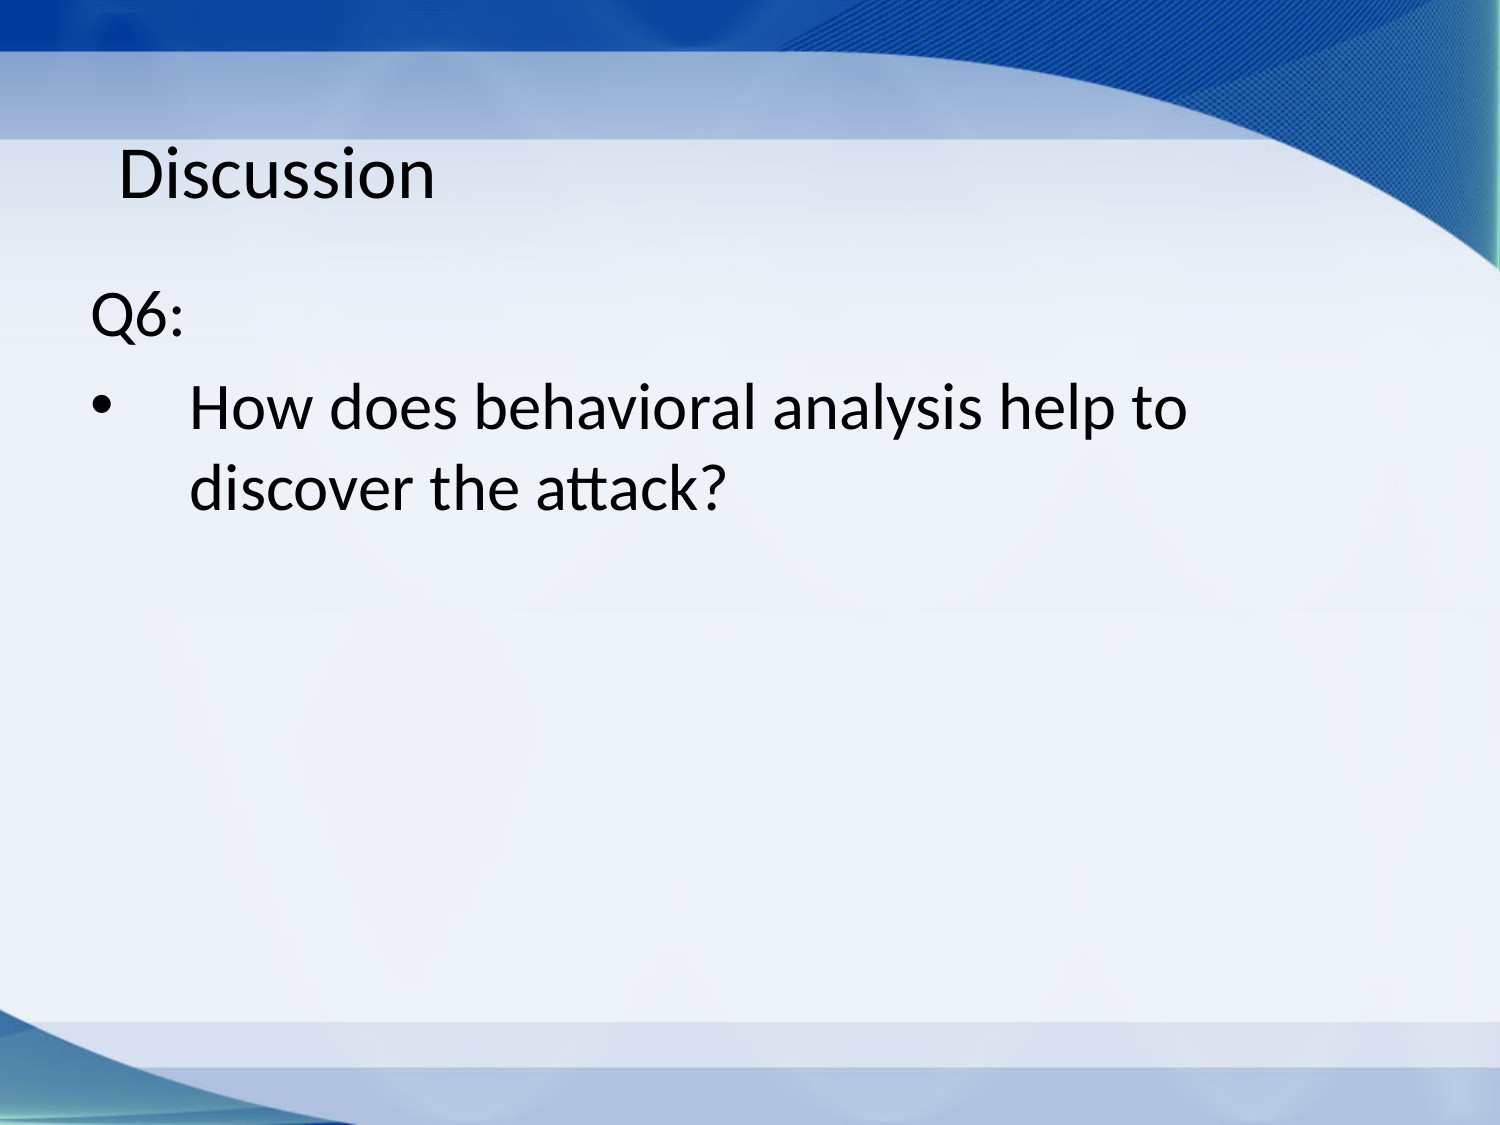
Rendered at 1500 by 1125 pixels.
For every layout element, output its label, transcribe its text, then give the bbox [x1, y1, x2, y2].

title Discussion [103, 59, 1397, 262]
list Q6: How does behavioral analysis help to discover the attack? [75, 262, 1425, 1063]
picture [0, 0, 1500, 1125]
